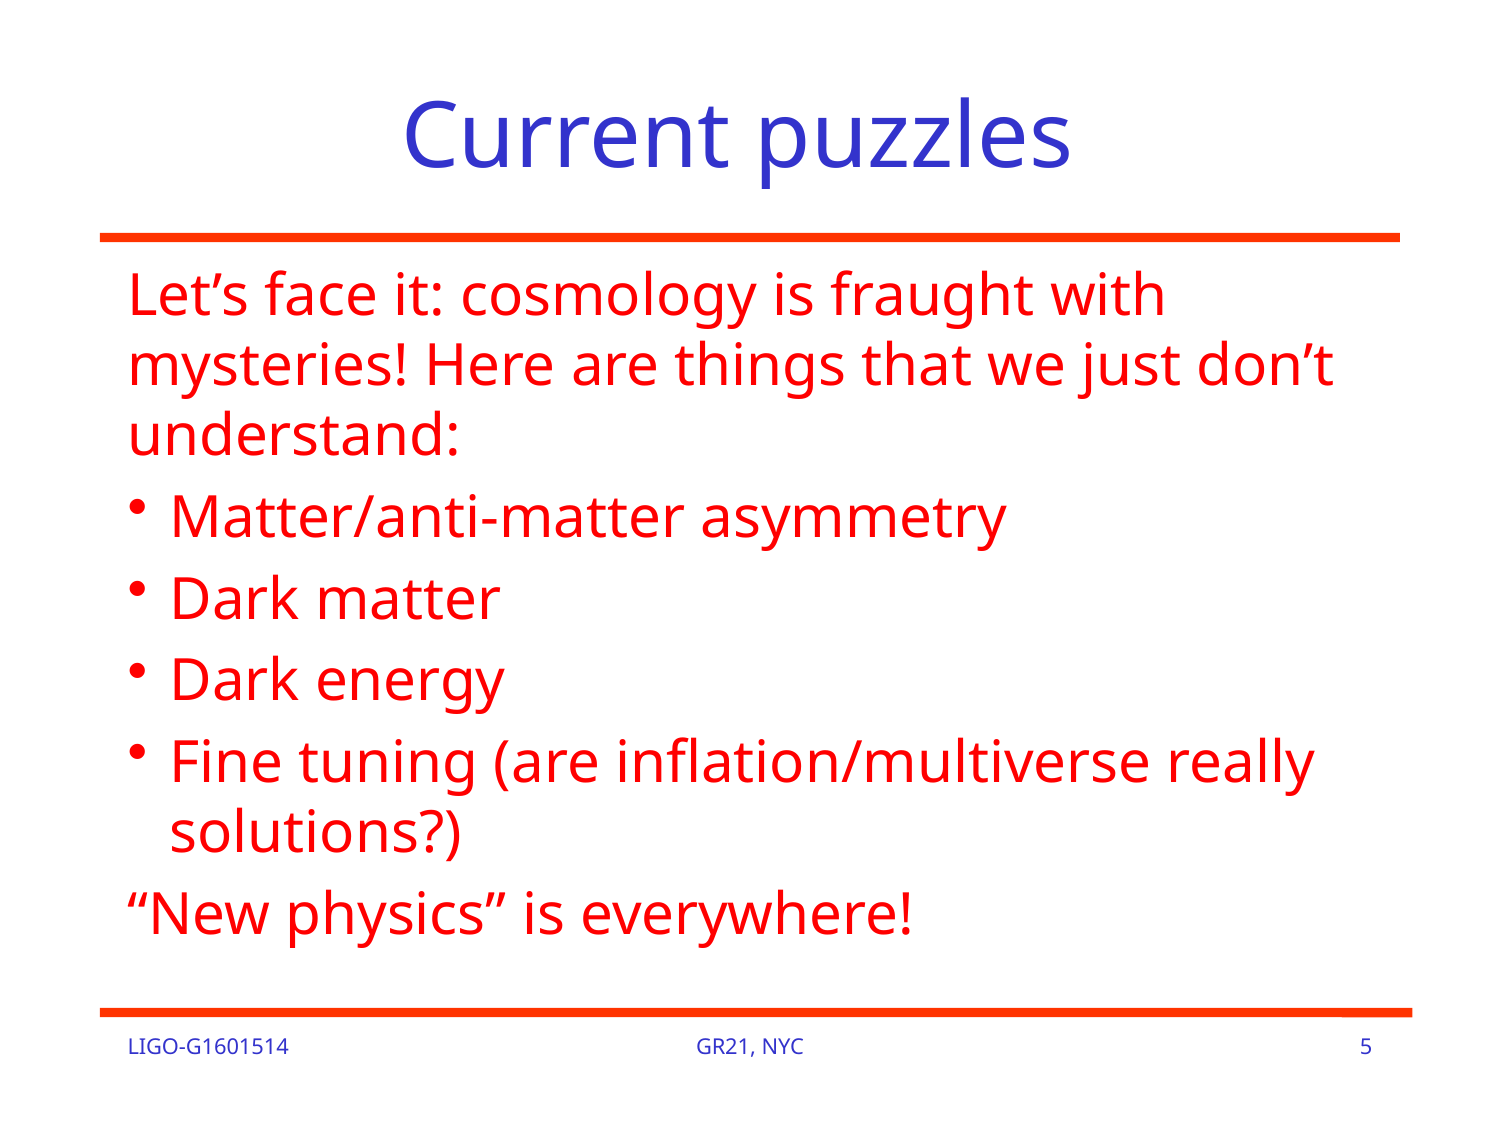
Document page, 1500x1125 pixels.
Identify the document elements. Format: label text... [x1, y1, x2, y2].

slide_number 5 [1074, 1025, 1388, 1100]
footer GR21, NYC [512, 1025, 988, 1100]
title Current puzzles [99, 37, 1375, 225]
slide_number LIGO-G1601514 [112, 1025, 425, 1100]
list Let’s face it: cosmology is fraught with mysteries! Here are things that we just don’t understand: Matter/anti-matter asymmetry Dark matter Dark energy Fine tuning (are inflation/multiverse really solutions?) “New physics” is everywhere! [112, 249, 1388, 1000]
